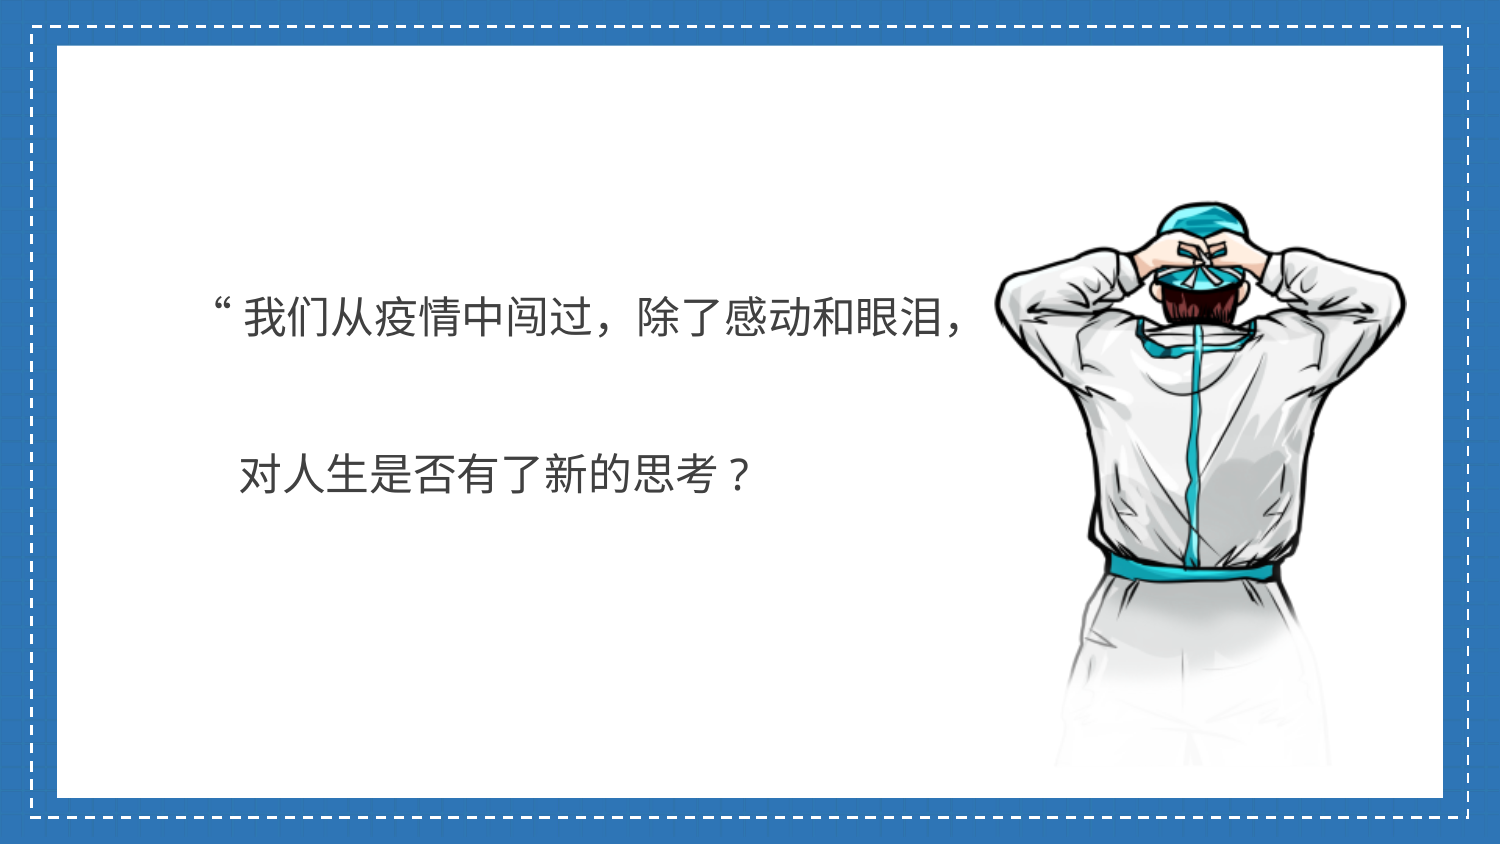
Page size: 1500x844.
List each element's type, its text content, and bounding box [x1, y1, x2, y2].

picture [989, 154, 1407, 780]
text_box [0, 0, 1499, 837]
text_box “我们从疫情中闯过，除了感动和眼泪， 对人生是否有了新的思考? [177, 283, 989, 505]
